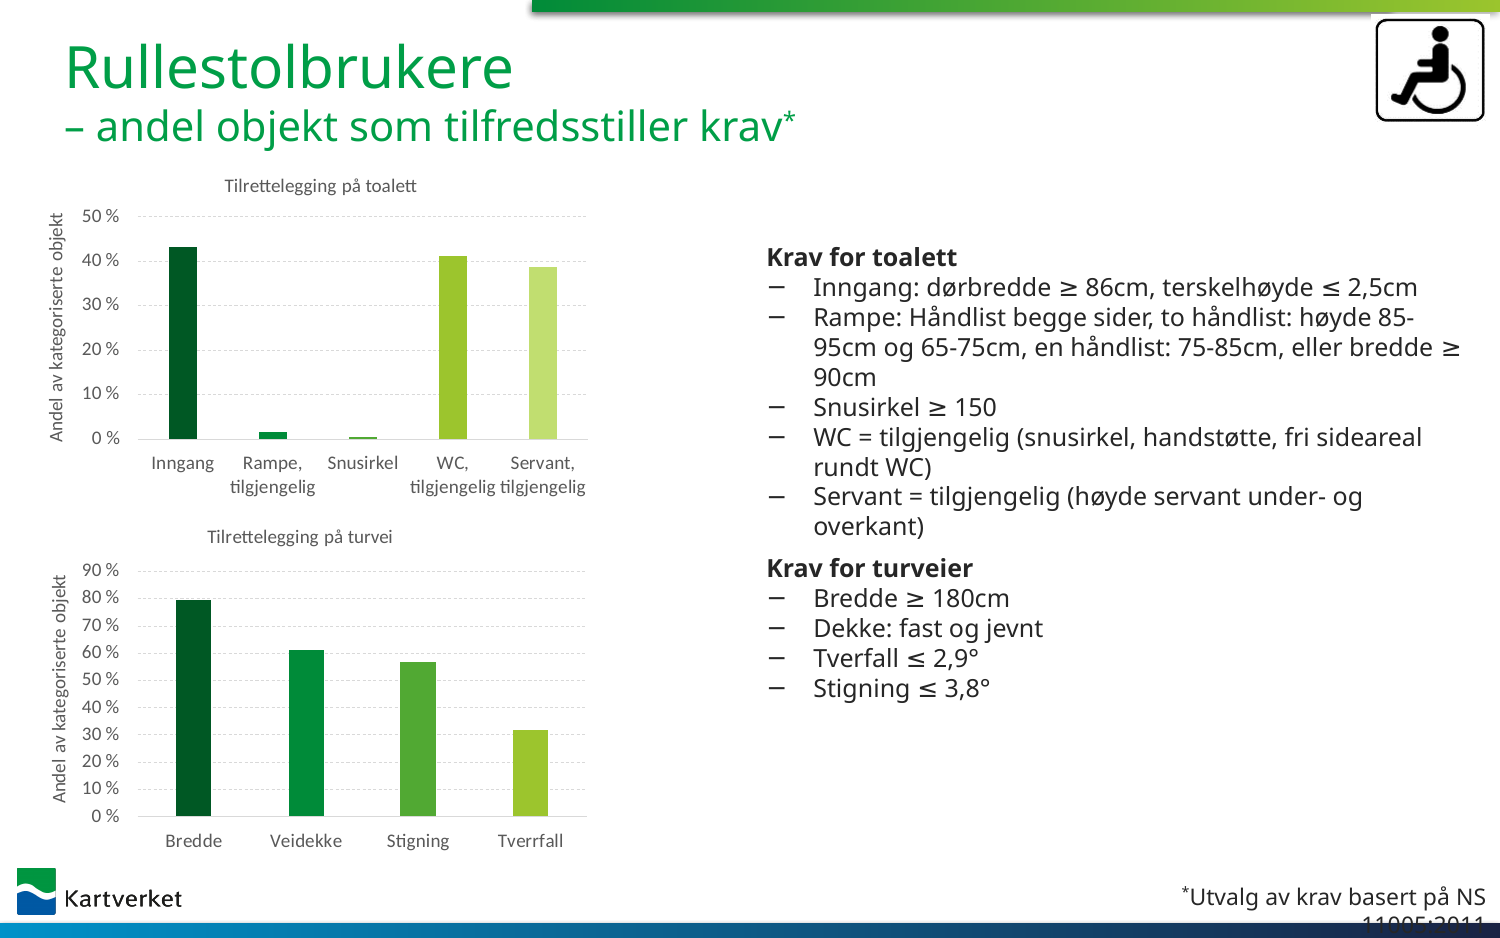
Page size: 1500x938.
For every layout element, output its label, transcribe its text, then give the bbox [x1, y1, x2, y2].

text_box *Utvalg av krav basert på NS 11005:2011 [1068, 873, 1500, 938]
picture [1371, 13, 1491, 127]
text_box Krav for turveier Bredde ≥ 180cm Dekke: fast og jevnt Tverfall ≤ 2,9° Stigning ≤ 3,8° [751, 545, 1483, 710]
picture [41, 166, 599, 505]
text_box Krav for toalett Inngang: dørbredde ≥ 86cm, terskelhøyde ≤ 2,5cm Rampe: Håndlist begge sider, to håndlist: høyde 85-95cm og 65-75cm, en håndlist: 75-85cm, eller bredde ≥ 90cm Snusirkel ≥ 150 WC = tilgjengelig (snusirkel, handstøtte, fri sideareal rundt WC) Servant = tilgjengelig (høyde servant under- og overkant) [751, 234, 1483, 545]
picture [41, 520, 598, 859]
text_box Rullestolbrukere – andel objekt som tilfredsstiller krav* [49, 14, 1431, 158]
